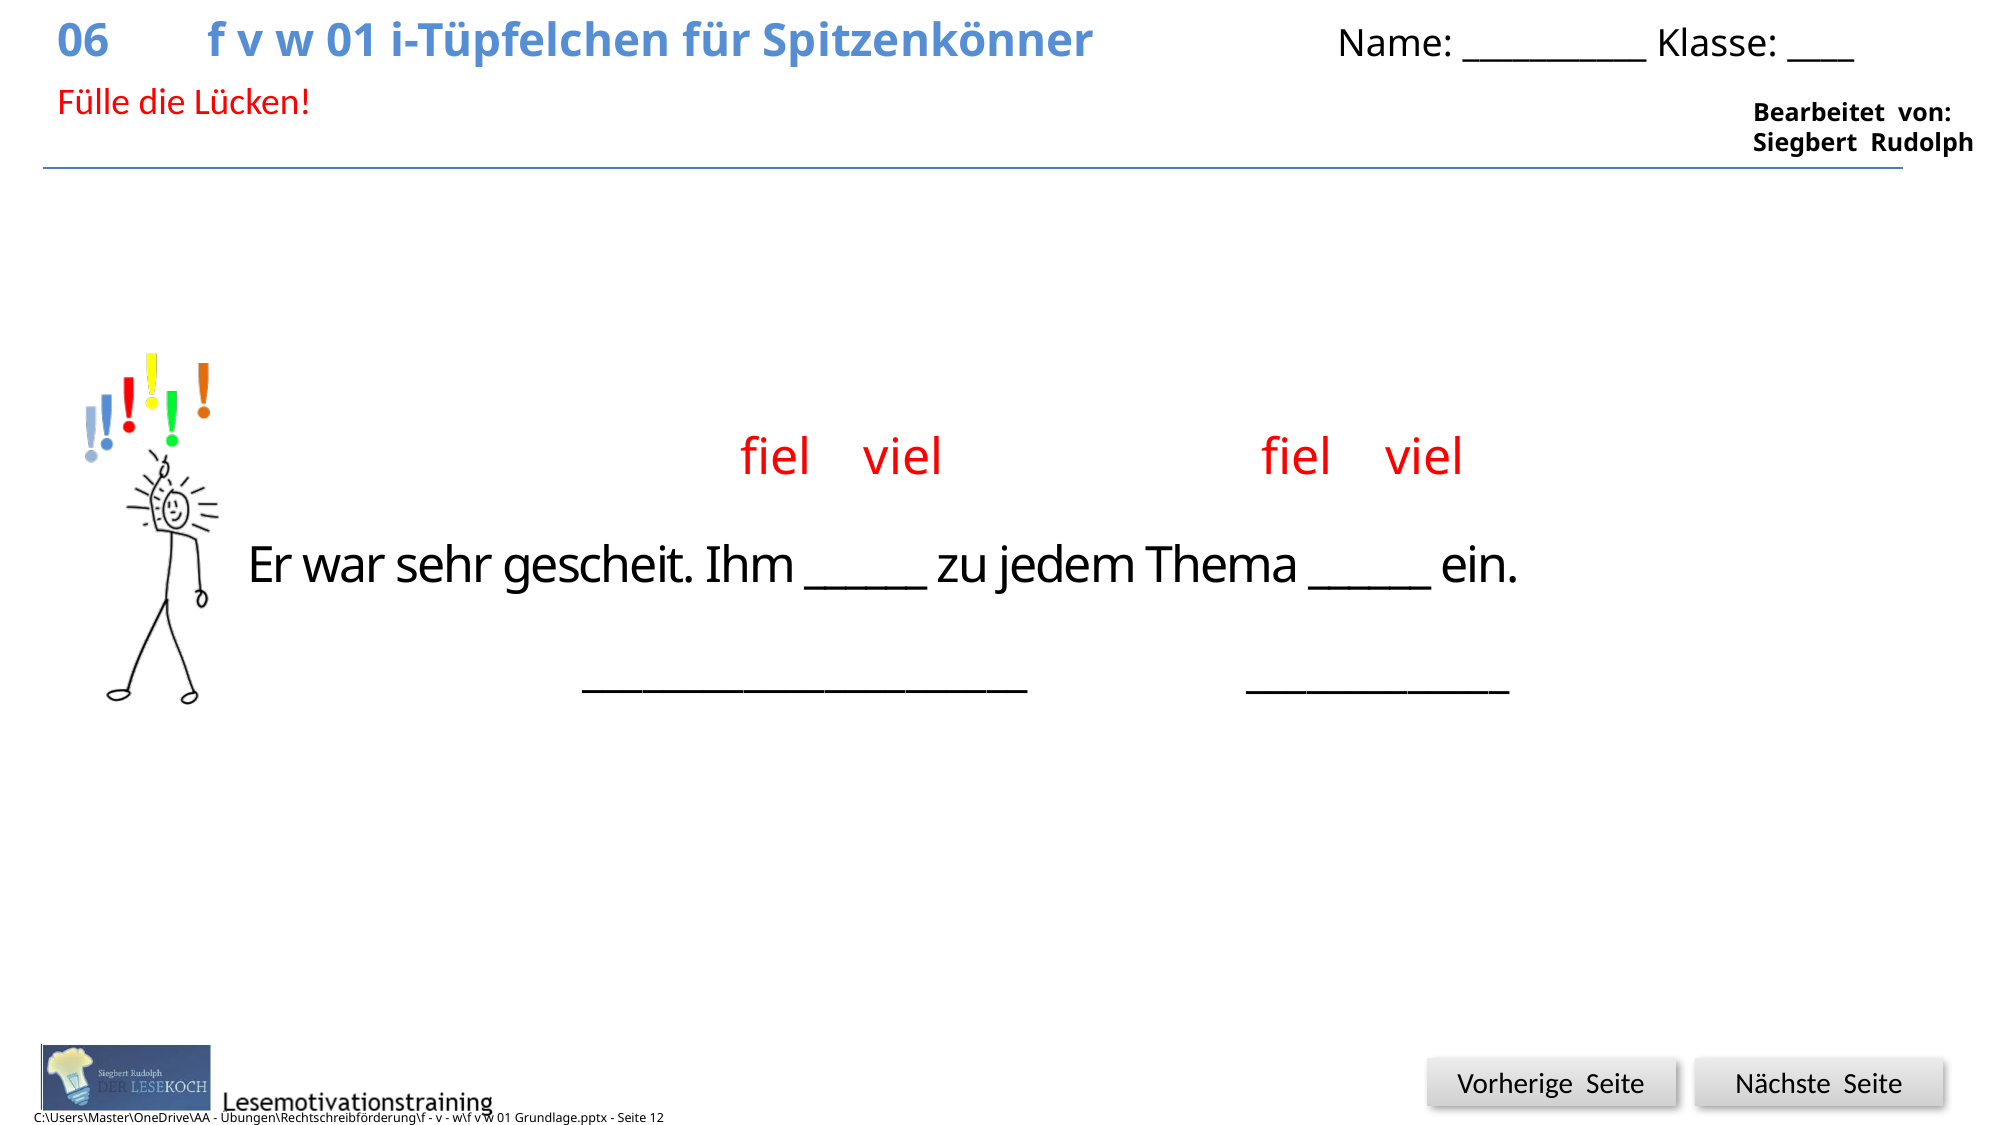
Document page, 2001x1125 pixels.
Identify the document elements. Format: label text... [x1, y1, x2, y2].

text_box fiel [1246, 416, 1370, 492]
picture [30, 313, 264, 709]
text_box Er war sehr gescheit. Ihm ______ zu jedem Thema ______ ein. [268, 524, 1800, 600]
text_box viel [1370, 416, 1582, 492]
text_box C:\Users\Master\OneDrive\AA - Übungen\Rechtschreibförderung\f - v - w\f v w 01 Grundlage.pptx - Seite 12 [19, 1102, 679, 1125]
text_box viel [849, 416, 989, 492]
text_box fiel [725, 416, 839, 492]
text_box Fülle die Lücken! [42, 69, 1043, 130]
text_box 06 f v w 01 i-Tüpfelchen für Spitzenkönner Name: ___________ Klasse: ____ [42, 3, 2000, 73]
text_box ______________________ [503, 633, 1107, 704]
picture [40, 1044, 508, 1111]
text_box _____________ [1202, 634, 1553, 704]
